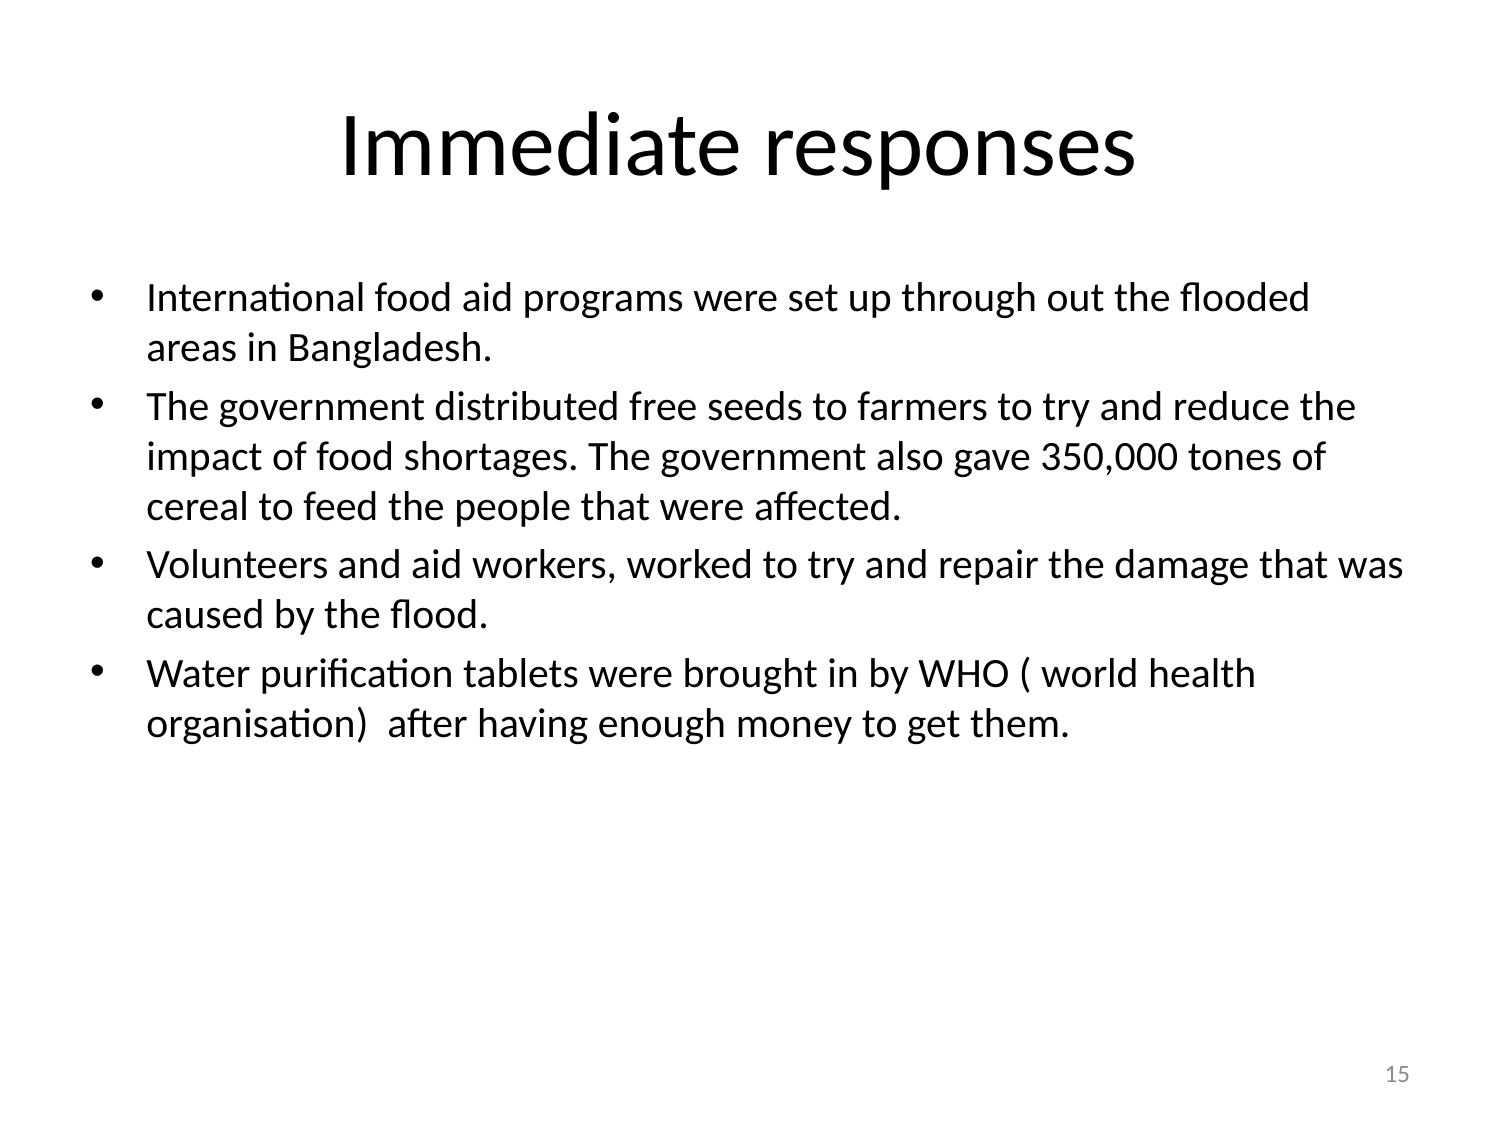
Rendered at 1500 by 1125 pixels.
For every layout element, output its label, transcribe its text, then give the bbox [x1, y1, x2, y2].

list International food aid programs were set up through out the flooded areas in Bangladesh. The government distributed free seeds to farmers to try and reduce the impact of food shortages. The government also gave 350,000 tones of cereal to feed the people that were affected. Volunteers and aid workers, worked to try and repair the damage that was caused by the flood. Water purification tablets were brought in by WHO ( world health organisation) after having enough money to get them. [75, 262, 1425, 1005]
slide_number 15 [1074, 1042, 1425, 1103]
title Immediate responses [75, 45, 1425, 233]
